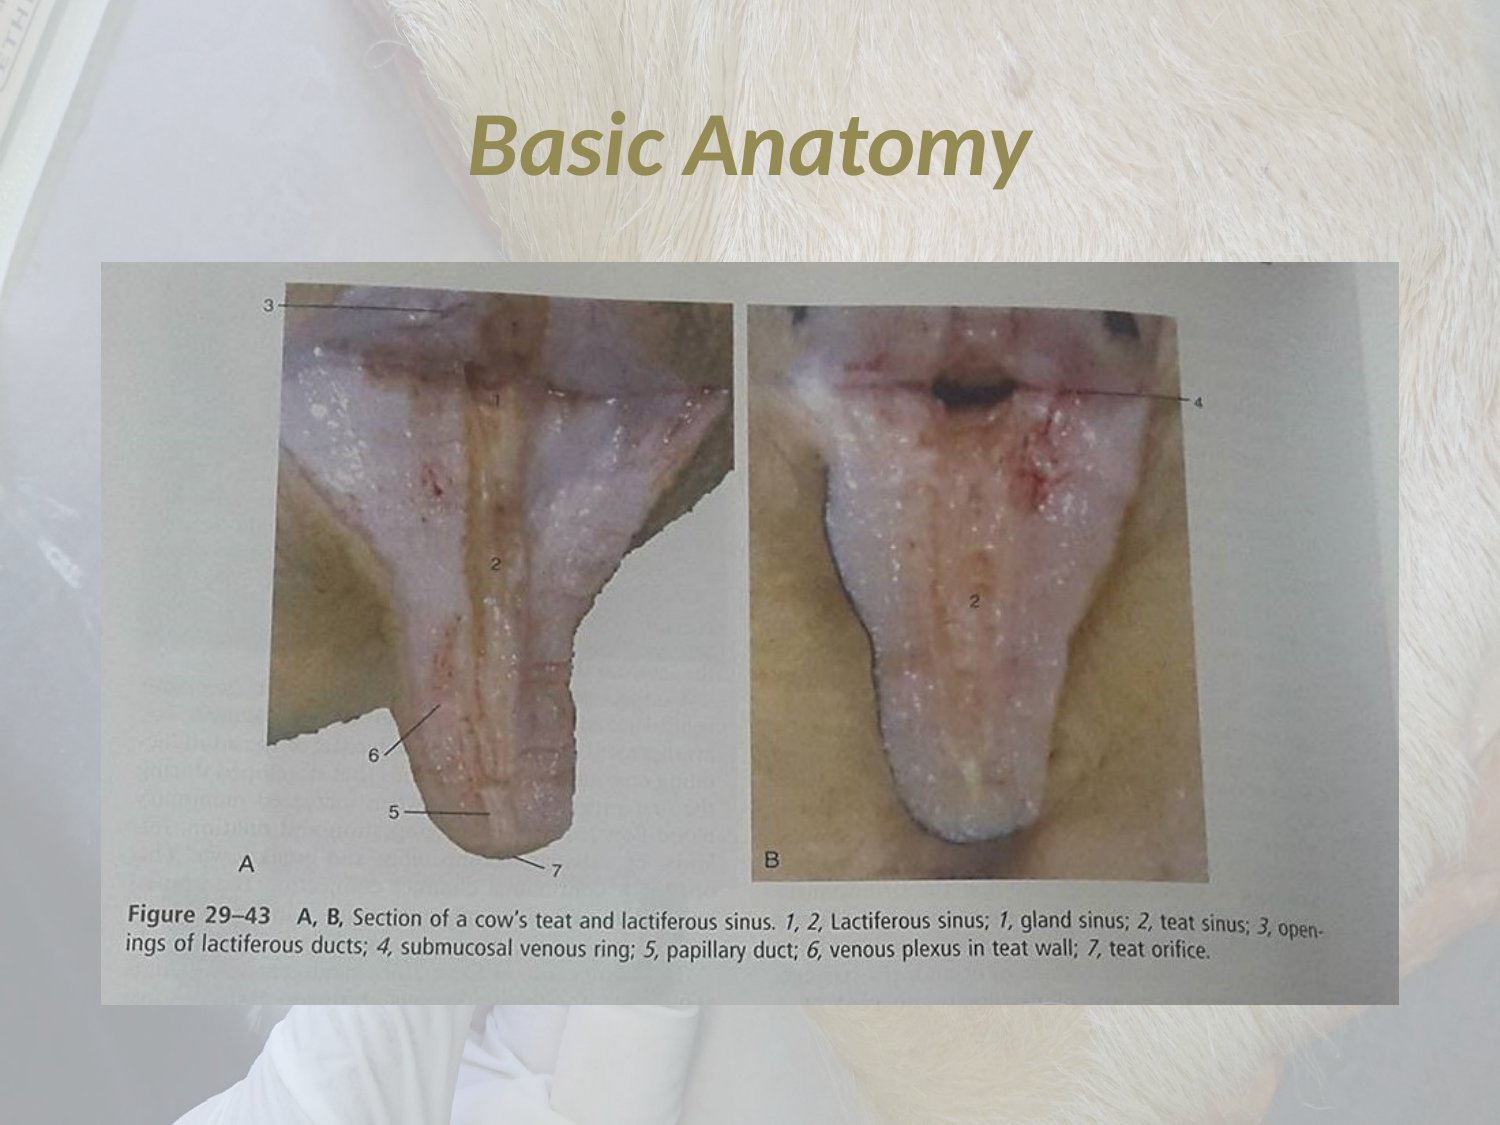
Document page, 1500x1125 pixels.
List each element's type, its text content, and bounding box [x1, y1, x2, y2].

title Basic Anatomy [75, 45, 1425, 233]
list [101, 262, 1399, 1006]
